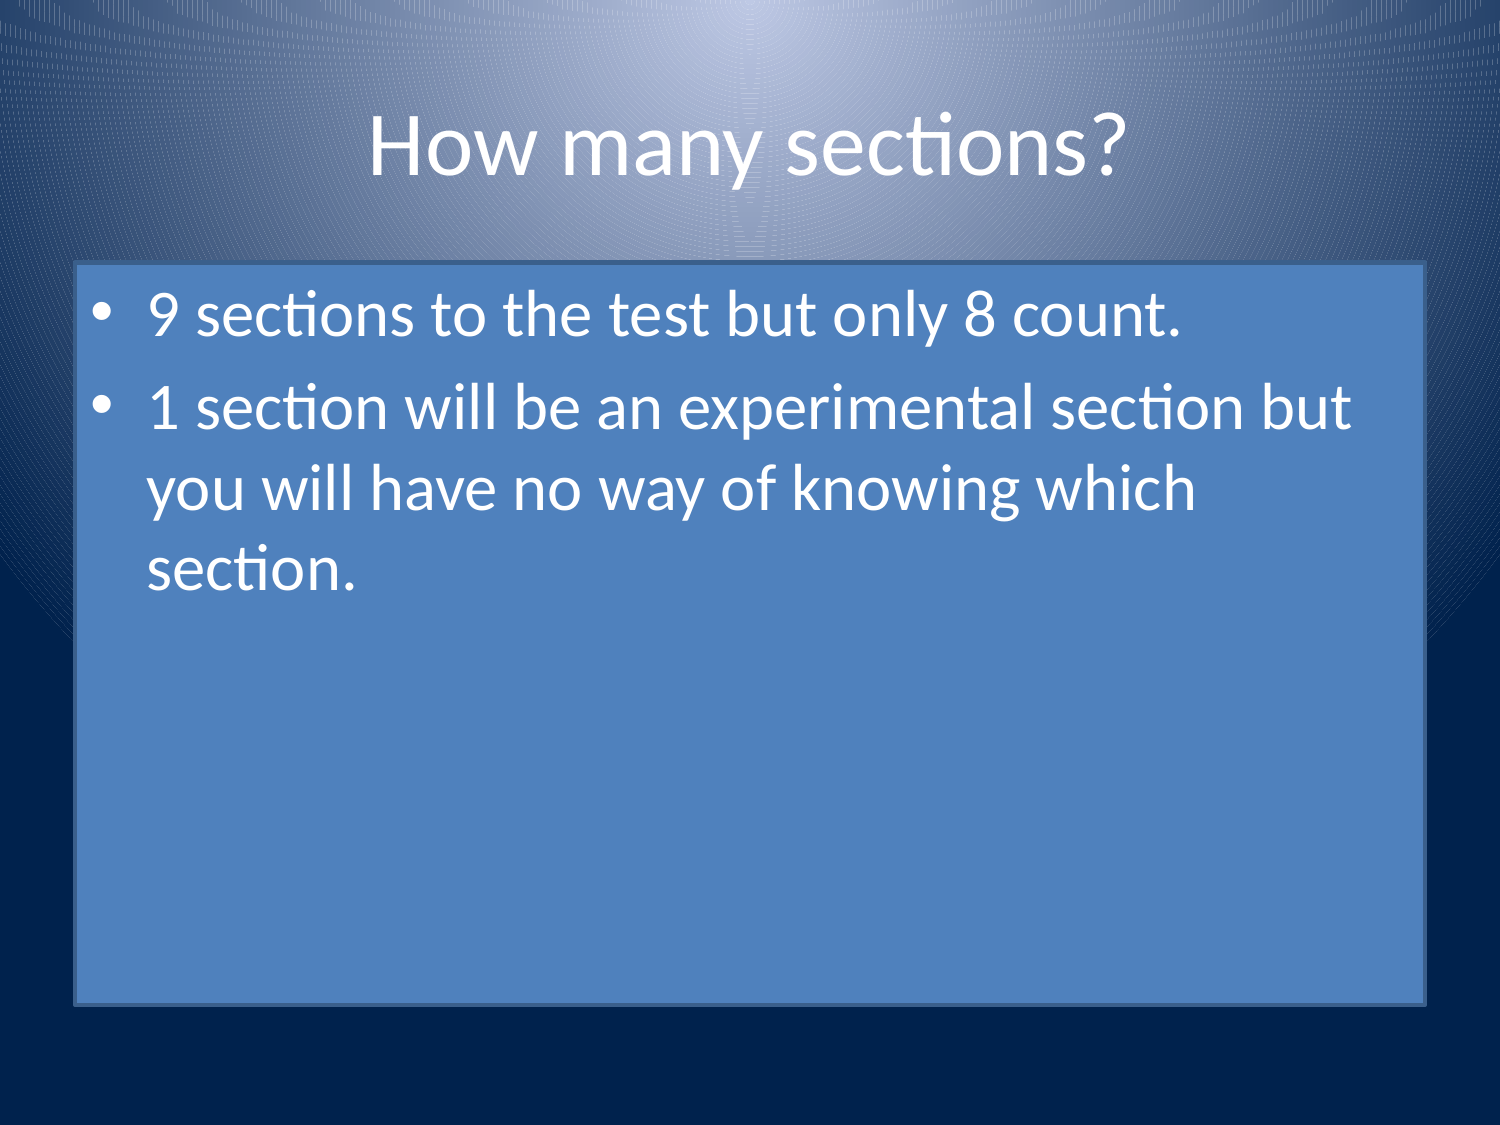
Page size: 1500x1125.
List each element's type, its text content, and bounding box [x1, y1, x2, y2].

title How many sections? [75, 45, 1425, 233]
list 9 sections to the test but only 8 count. 1 section will be an experimental section but you will have no way of knowing which section. [73, 260, 1427, 1007]
